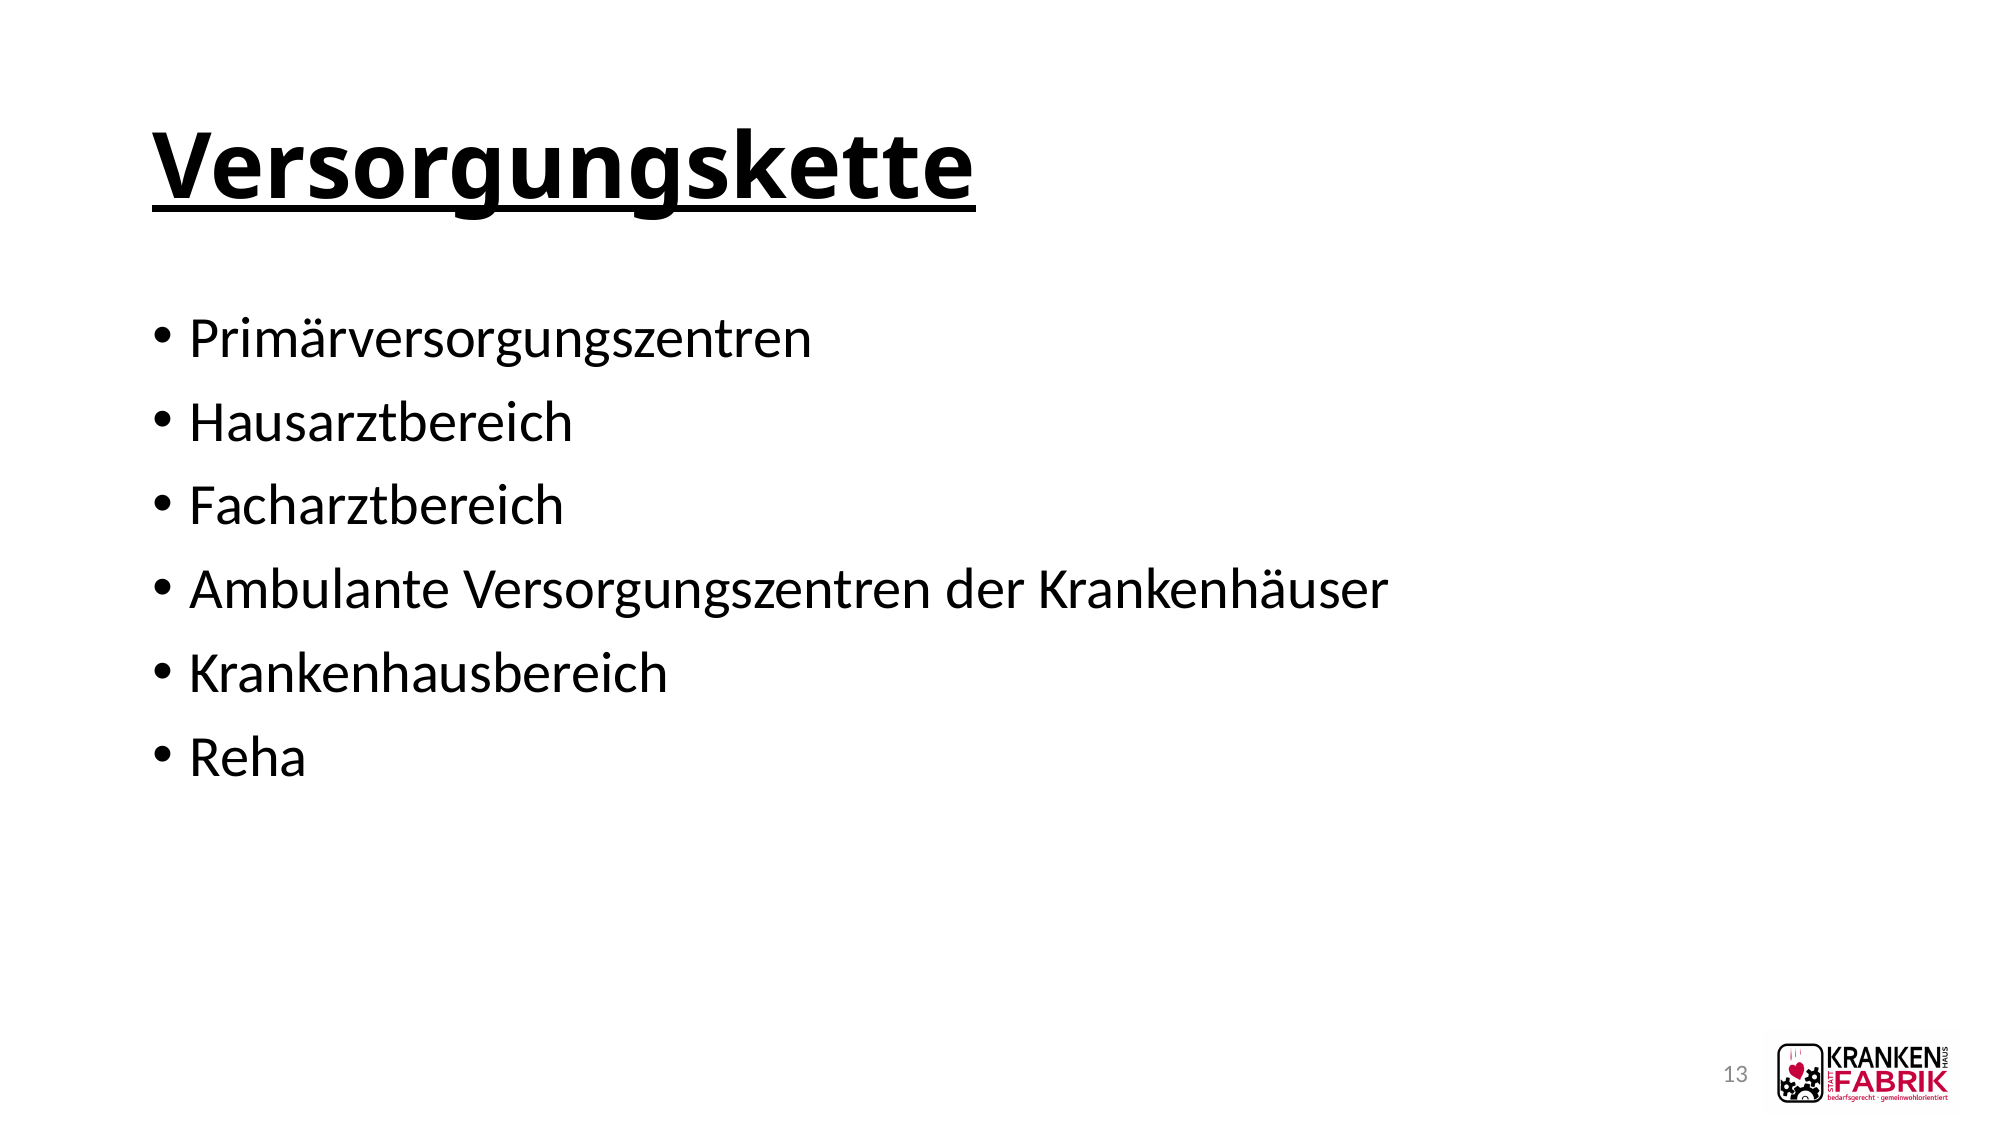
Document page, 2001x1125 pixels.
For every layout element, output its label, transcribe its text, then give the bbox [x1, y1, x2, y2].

title Versorgungskette [137, 59, 1863, 278]
slide_number 13 [1389, 1042, 1763, 1103]
list Primärversorgungszentren Hausarztbereich Facharztbereich Ambulante Versorgungszentren der Krankenhäuser Krankenhausbereich Reha [137, 299, 1863, 1014]
picture [1763, 1029, 1962, 1117]
